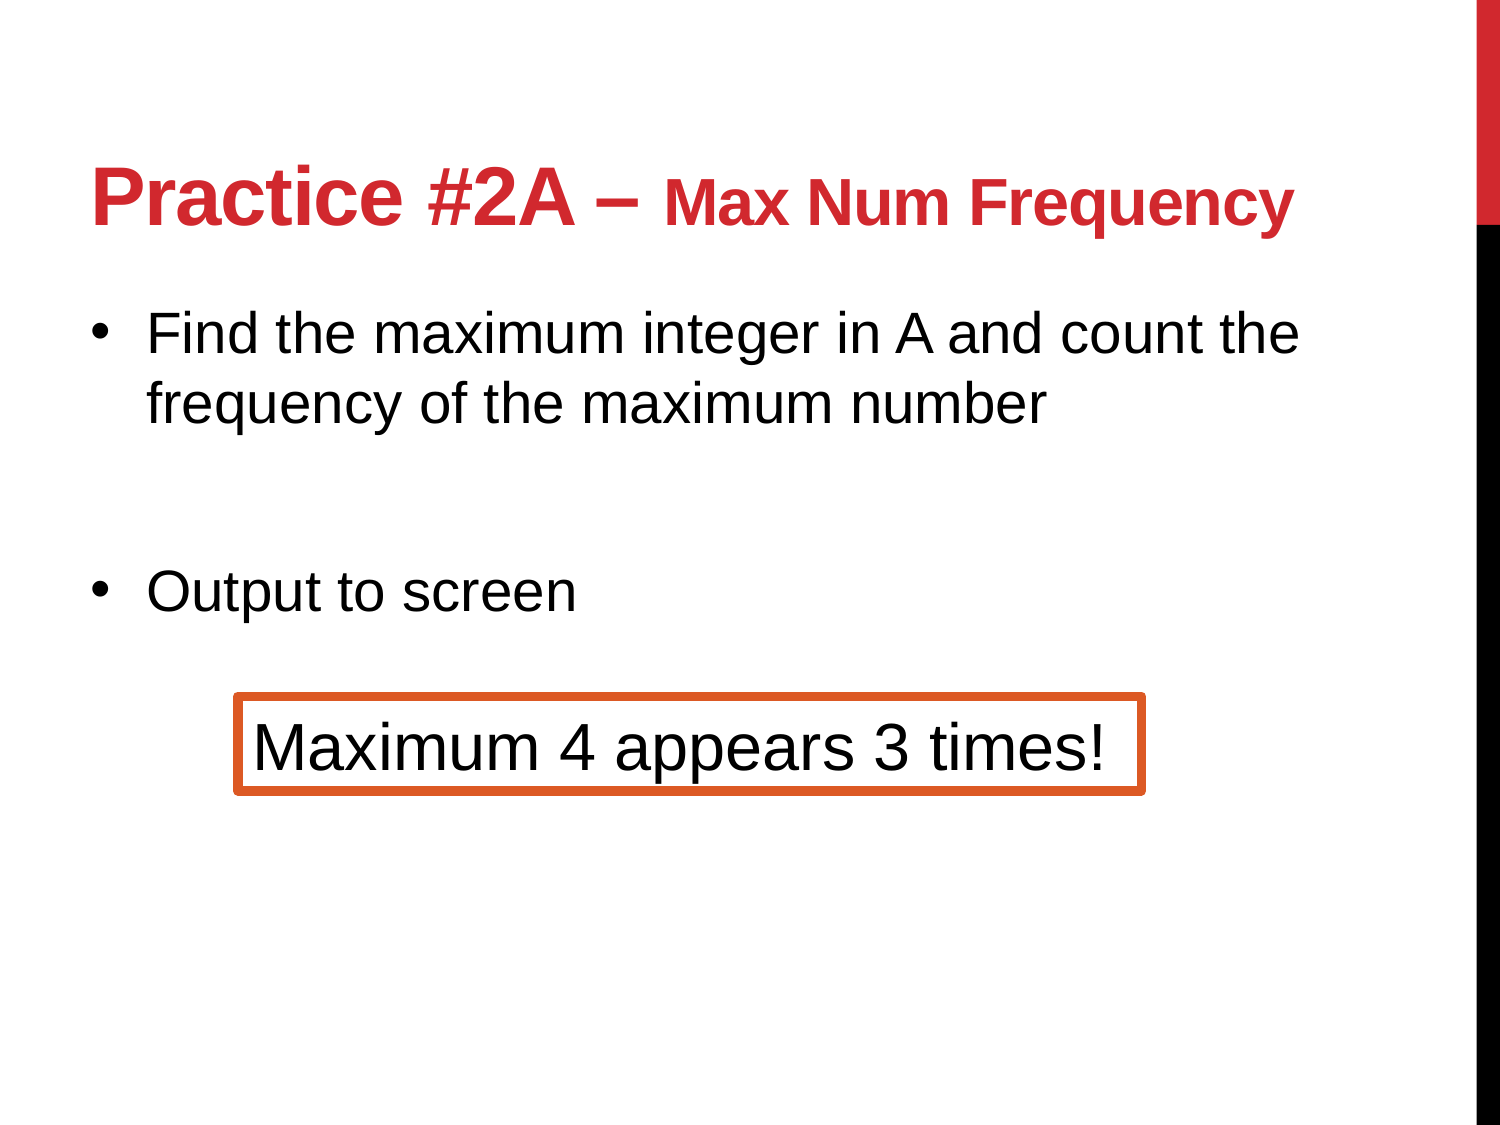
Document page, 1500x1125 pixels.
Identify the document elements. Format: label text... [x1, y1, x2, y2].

list Find the maximum integer in A and count the frequency of the maximum number Output to screen [75, 287, 1325, 1005]
text_box Practice #2a – Max Num Frequency [74, 24, 1350, 250]
text_box Maximum 4 appears 3 times! [237, 696, 1142, 791]
